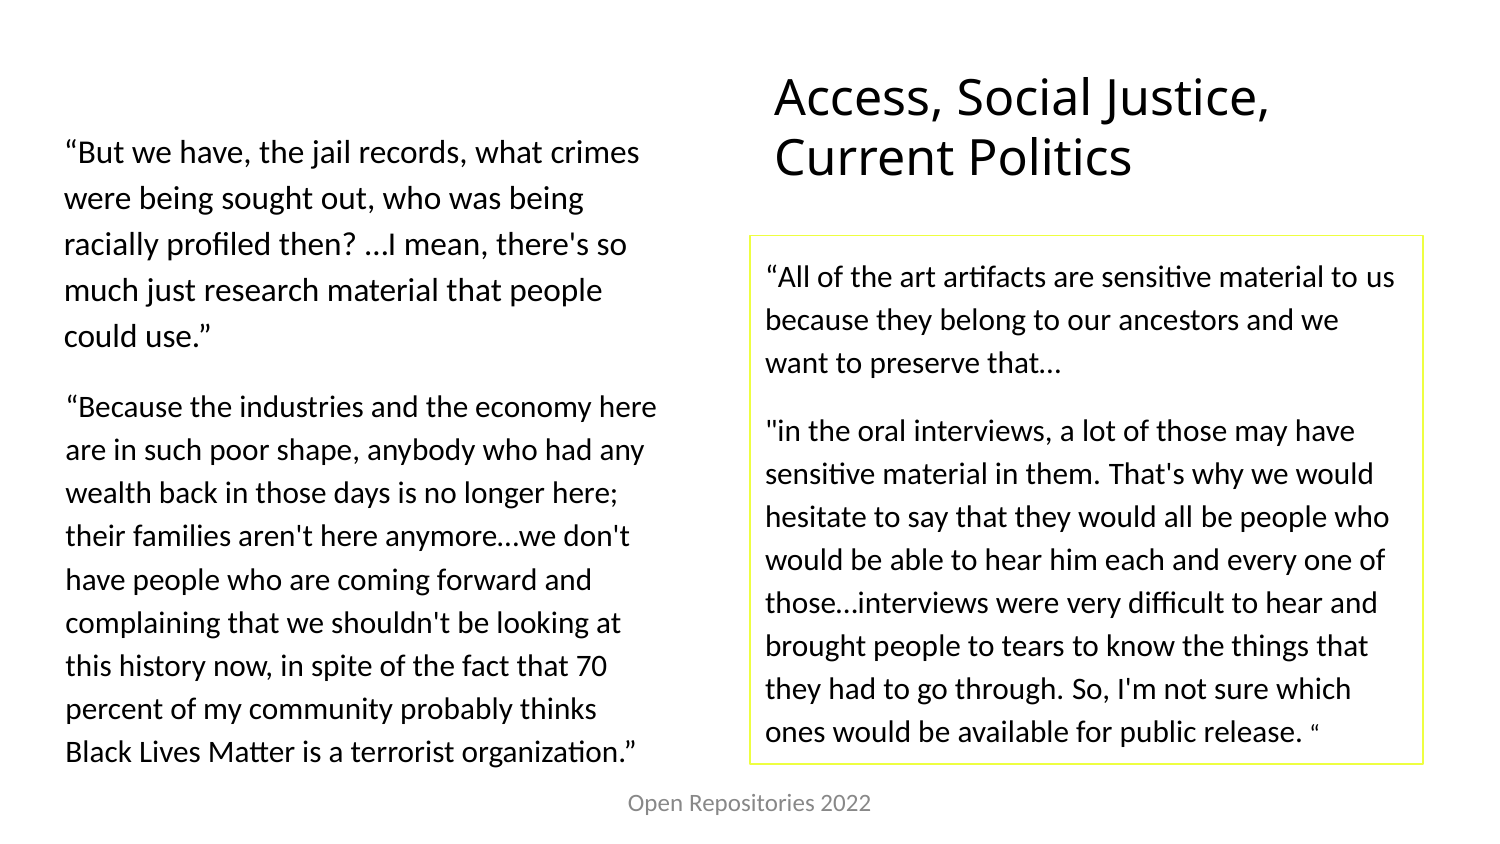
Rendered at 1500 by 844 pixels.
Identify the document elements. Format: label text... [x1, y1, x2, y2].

text_box “All of the art artifacts are sensitive material to us because they belong to our ancestors and we want to preserve that… "in the oral interviews, a lot of those may have sensitive material in them. That's why we would hesitate to say that they would all be people who would be able to hear him each and every one of those…interviews were very difficult to hear and brought people to tears to know the things that they had to go through. So, I'm not sure which ones would be available for public release. “ [750, 235, 1423, 765]
text_box “Because the industries and the economy here are in such poor shape, anybody who had any wealth back in those days is no longer here; their families aren't here anymore…we don't have people who are coming forward and complaining that we shouldn't be looking at this history now, in spite of the fact that 70 percent of my community probably thinks Black Lives Matter is a terrorist organization.” [50, 369, 682, 784]
text_box Access, Social Justice, Current Politics [759, 50, 1432, 201]
text_box “But we have, the jail records, what crimes were being sought out, who was being racially profiled then? …I mean, there's so much just research material that people could use.” [48, 109, 699, 369]
